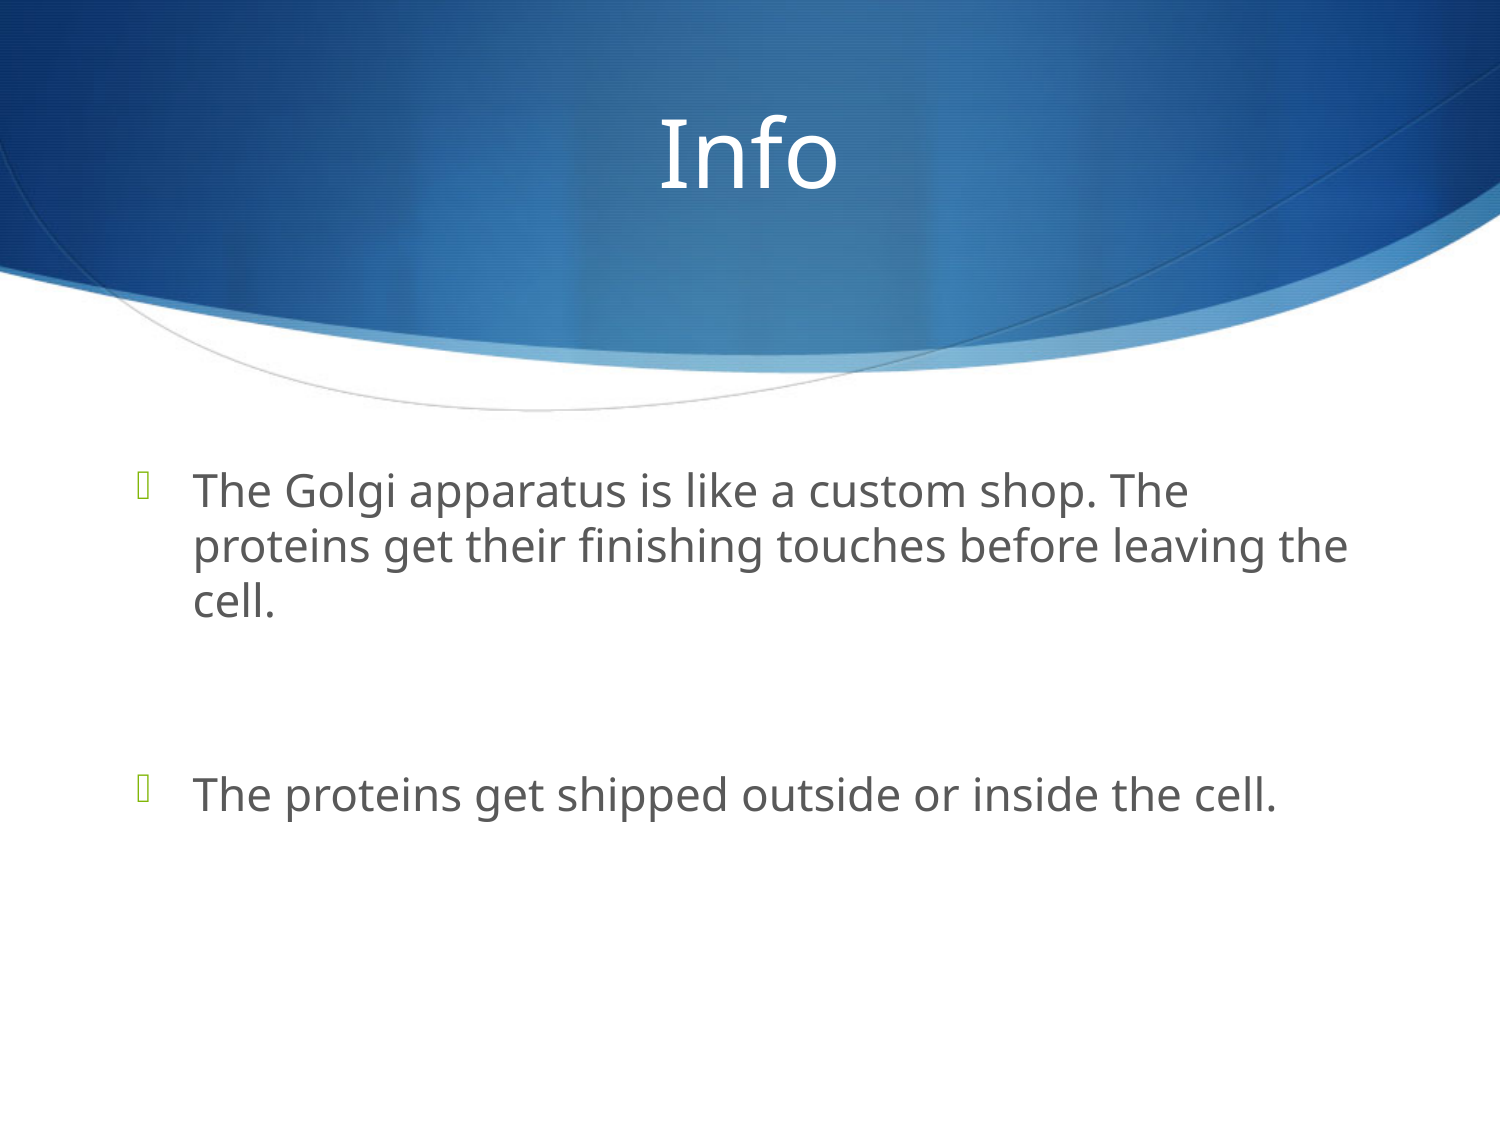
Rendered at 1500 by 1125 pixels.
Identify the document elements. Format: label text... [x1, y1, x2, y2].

list The Golgi apparatus is like a custom shop. The proteins get their finishing touches before leaving the cell. The proteins get shipped outside or inside the cell. [121, 454, 1379, 991]
picture [0, 0, 1500, 1125]
title Info [75, 56, 1425, 245]
